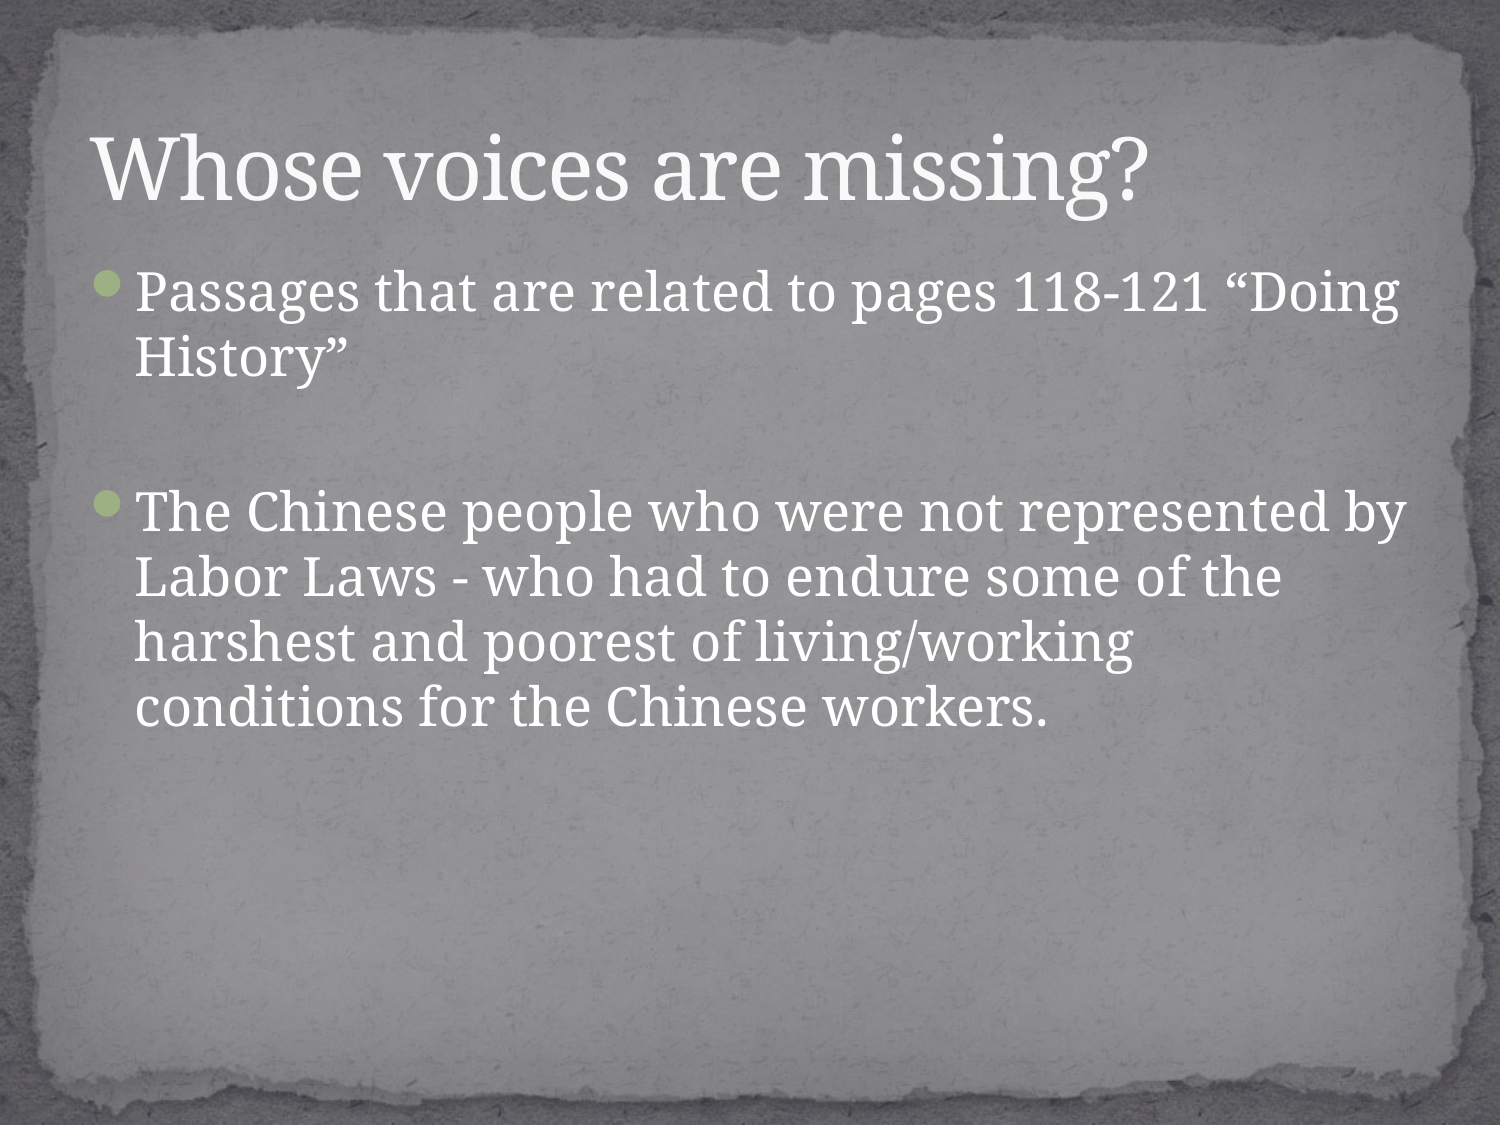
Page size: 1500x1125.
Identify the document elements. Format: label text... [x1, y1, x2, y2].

list Passages that are related to pages 118-121 “Doing History” The Chinese people who were not represented by Labor Laws - who had to endure some of the harshest and poorest of living/working conditions for the Chinese workers. [75, 249, 1425, 1000]
title Whose voices are missing? [74, 24, 1425, 225]
